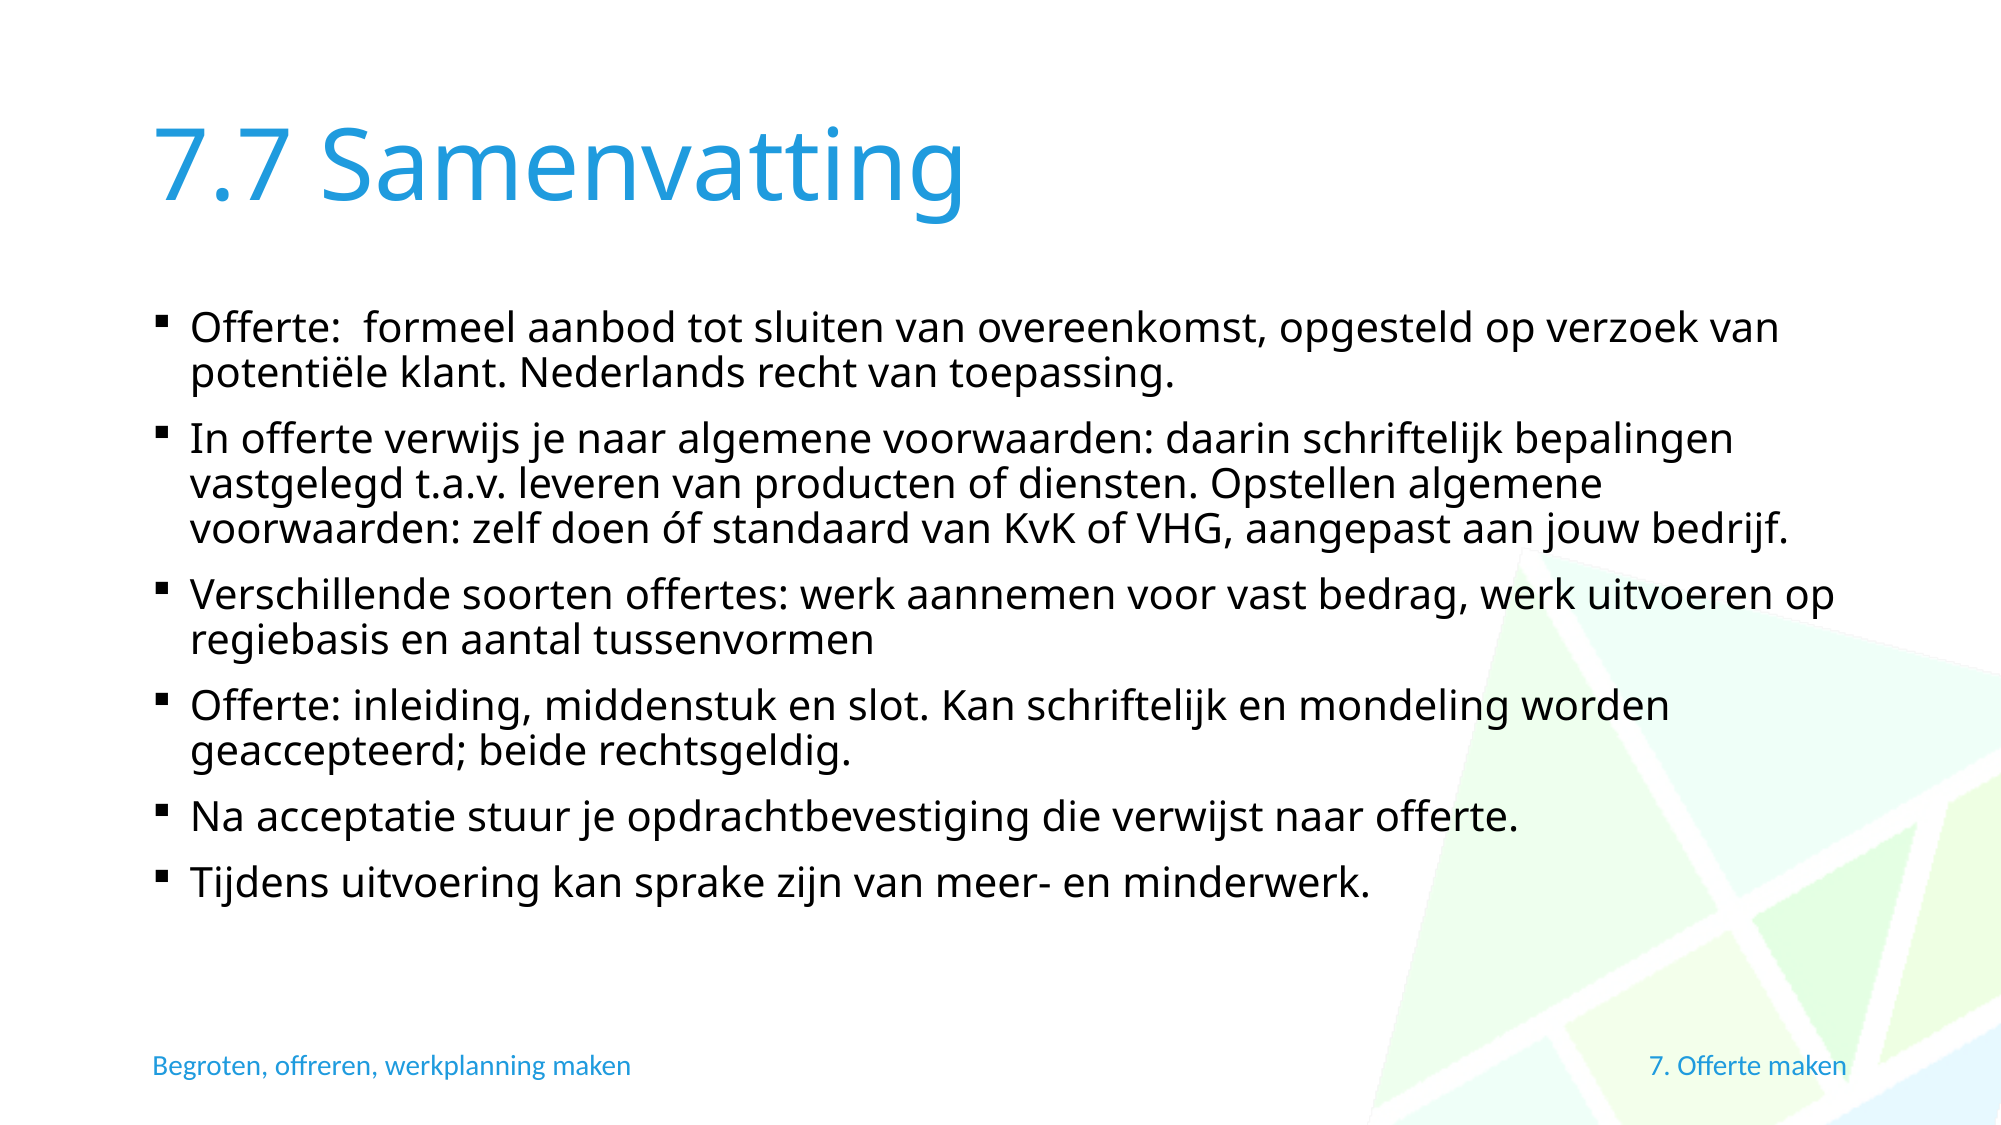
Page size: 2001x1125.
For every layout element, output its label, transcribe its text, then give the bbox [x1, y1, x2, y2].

title 7.7 Samenvatting [137, 59, 1863, 278]
list Offerte: formeel aanbod tot sluiten van overeenkomst, opgesteld op verzoek van potentiële klant. Nederlands recht van toepassing. In offerte verwijs je naar algemene voorwaarden: daarin schriftelijk bepalingen vastgelegd t.a.v. leveren van producten of diensten. Opstellen algemene voorwaarden: zelf doen óf standaard van KvK of VHG, aangepast aan jouw bedrijf. Verschillende soorten offertes: werk aannemen voor vast bedrag, werk uitvoeren op regiebasis en aantal tussenvormen Offerte: inleiding, middenstuk en slot. Kan schriftelijk en mondeling worden geaccepteerd; beide rechtsgeldig. Na acceptatie stuur je opdrachtbevestiging die verwijst naar offerte. Tijdens uitvoering kan sprake zijn van meer- en minderwerk. [137, 299, 1863, 1014]
list Begroten, offreren, werkplanning maken [137, 1042, 658, 1087]
list 7. Offerte maken [1412, 1042, 1863, 1103]
